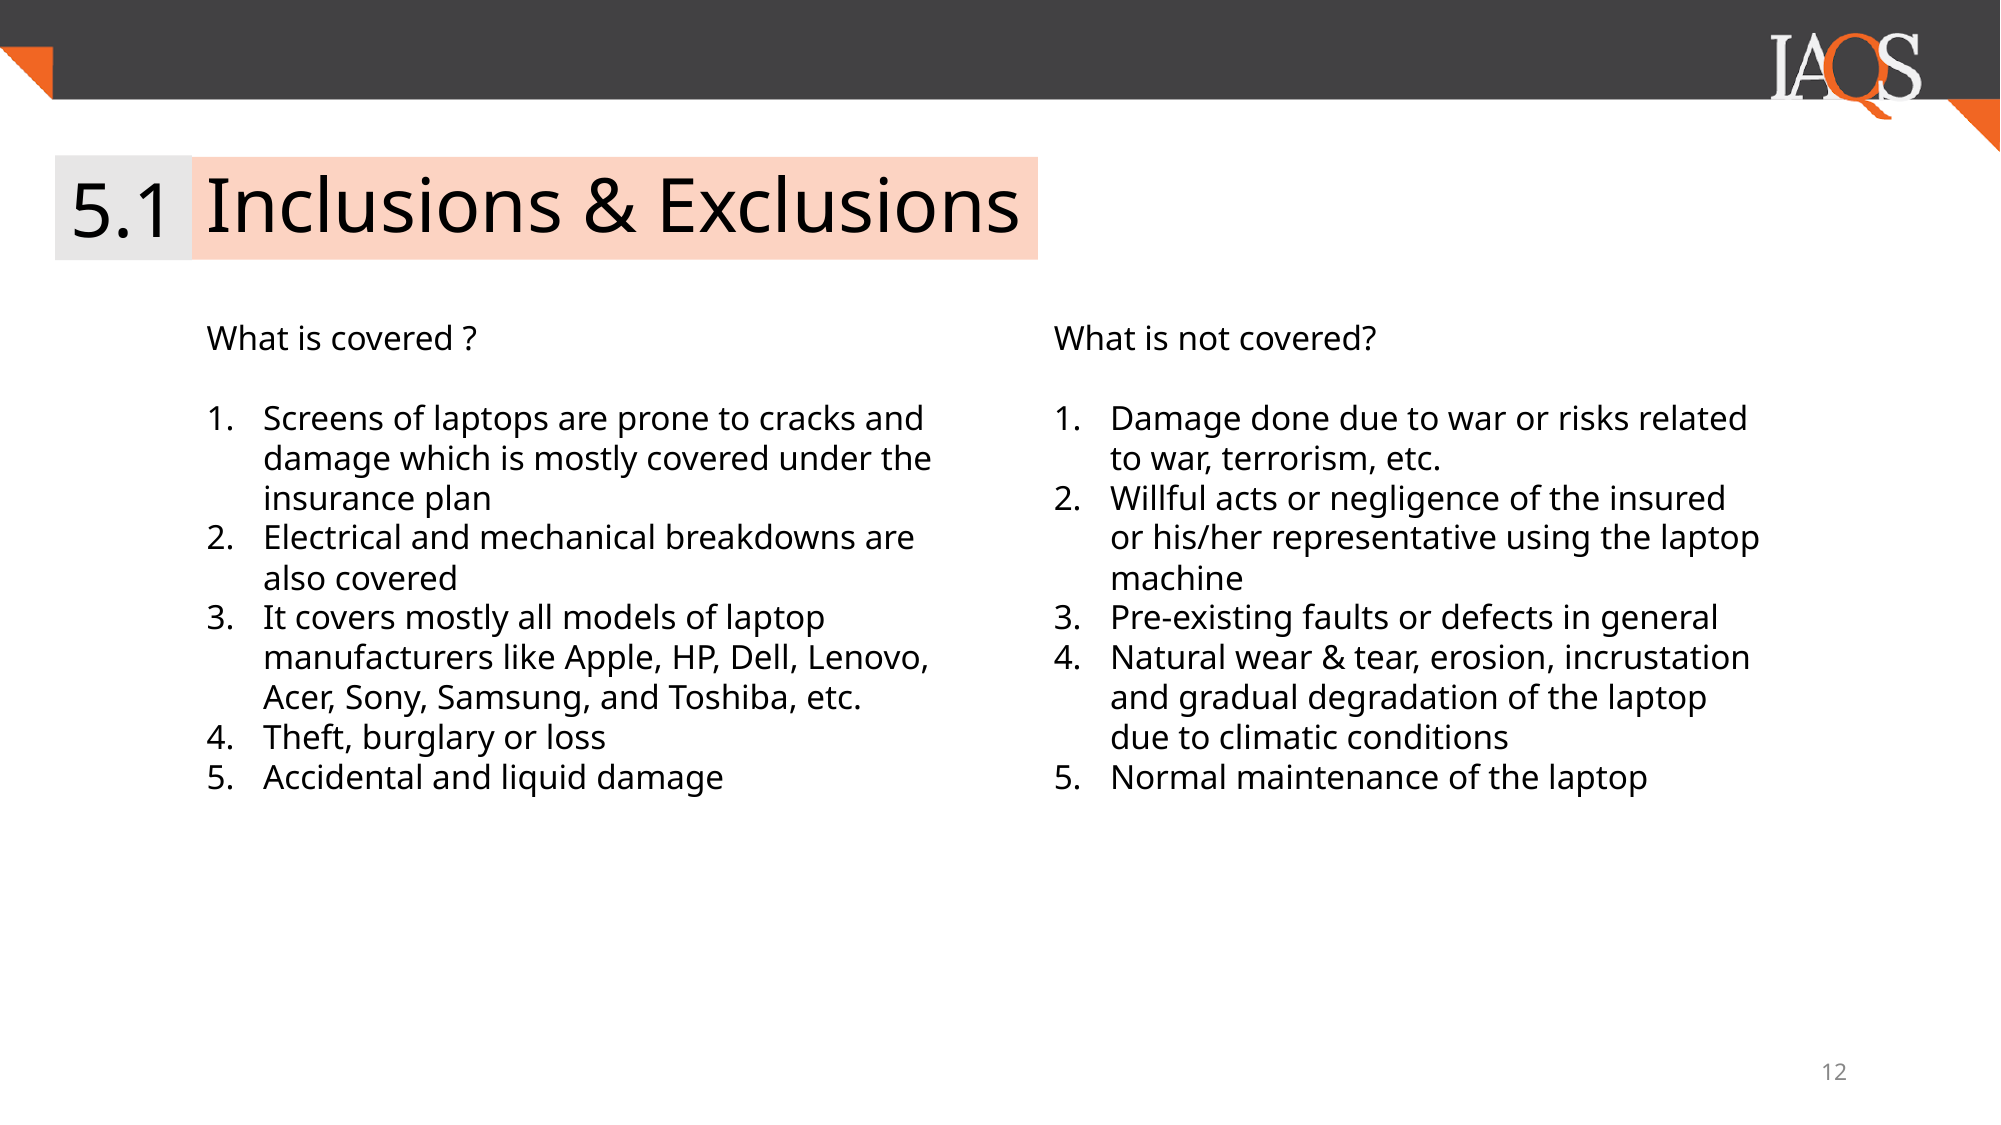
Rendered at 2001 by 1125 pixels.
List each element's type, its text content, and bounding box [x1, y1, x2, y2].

text_box What is covered ? Screens of laptops are prone to cracks and damage which is mostly covered under the insurance plan Electrical and mechanical breakdowns are also covered It covers mostly all models of laptop manufacturers like Apple, HP, Dell, Lenovo, Acer, Sony, Samsung, and Toshiba, etc. Theft, burglary or loss Accidental and liquid damage [191, 309, 985, 804]
text_box 5.1 [55, 155, 192, 261]
text_box What is not covered? Damage done due to war or risks related to war, terrorism, etc. Willful acts or negligence of the insured or his/her representative using the laptop machine Pre-existing faults or defects in general Natural wear & tear, erosion, incrustation and gradual degradation of the laptop due to climatic conditions Normal maintenance of the laptop [1038, 309, 1781, 804]
picture [0, 0, 2000, 152]
slide_number ‹#› [1412, 1042, 1863, 1103]
title Inclusions & Exclusions [192, 156, 1038, 260]
